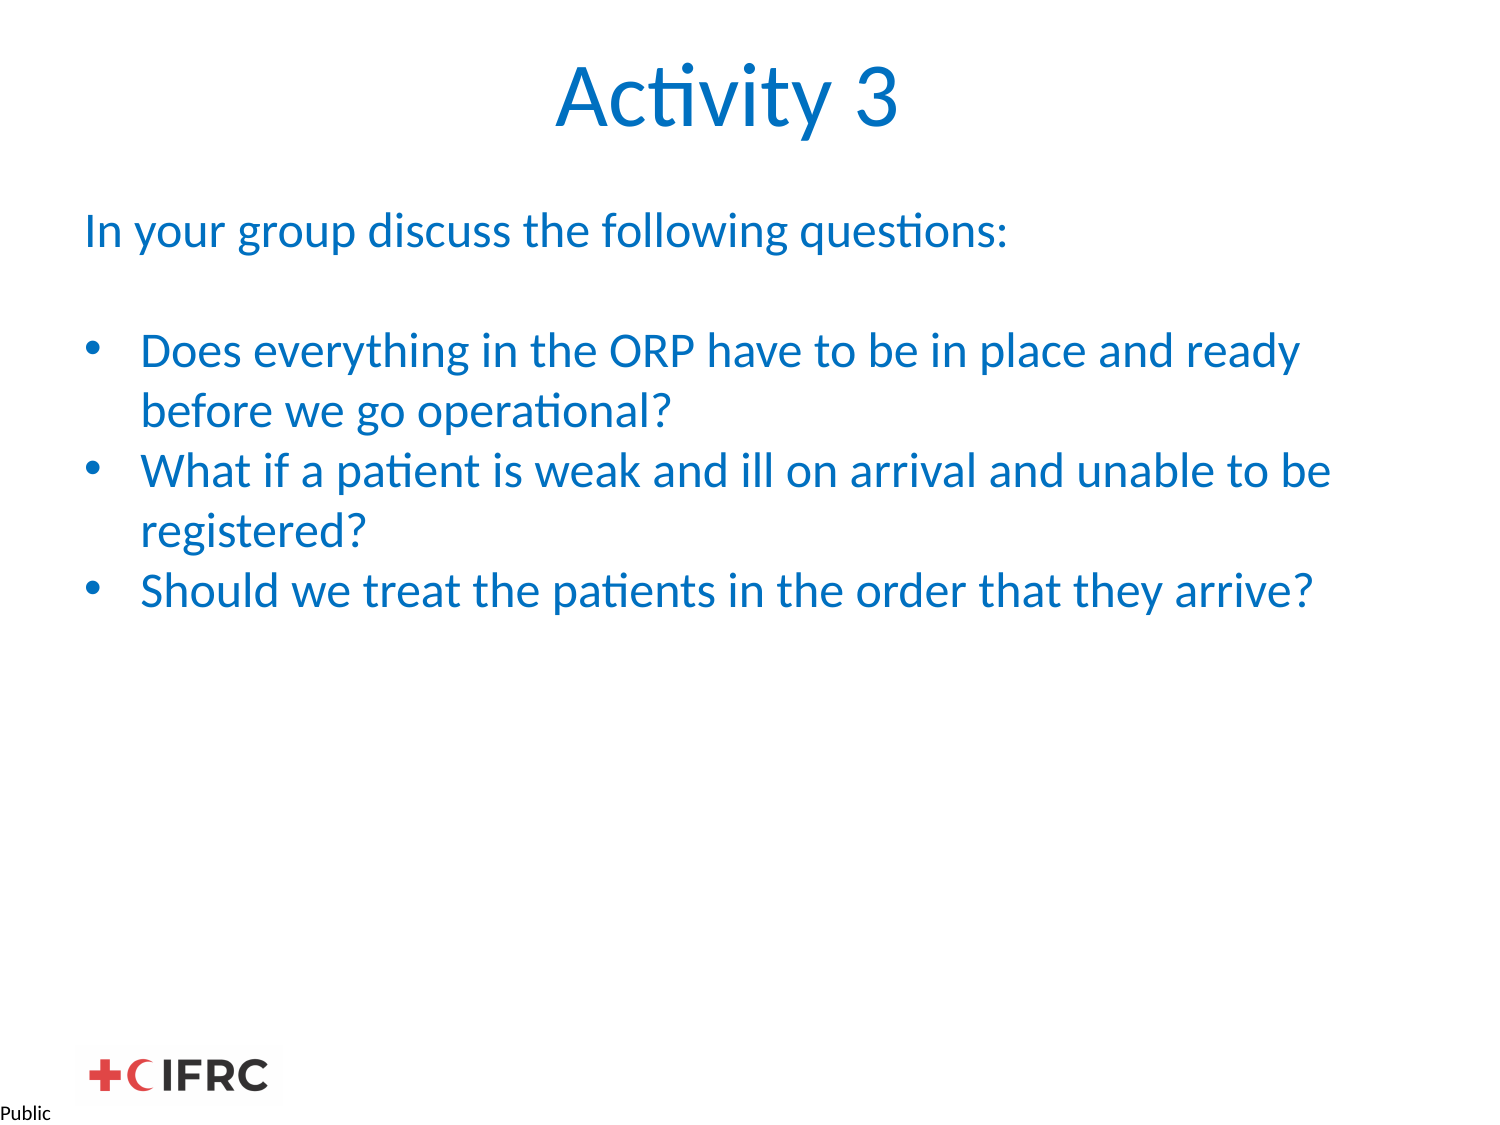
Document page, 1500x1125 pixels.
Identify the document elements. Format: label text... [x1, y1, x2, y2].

title Activity 3 [53, 0, 1404, 184]
picture [75, 1045, 283, 1106]
text_box In your group discuss the following questions: Does everything in the ORP have to be in place and ready before we go operational? What if a patient is weak and ill on arrival and unable to be registered? Should we treat the patients in the order that they arrive? [69, 189, 1459, 895]
